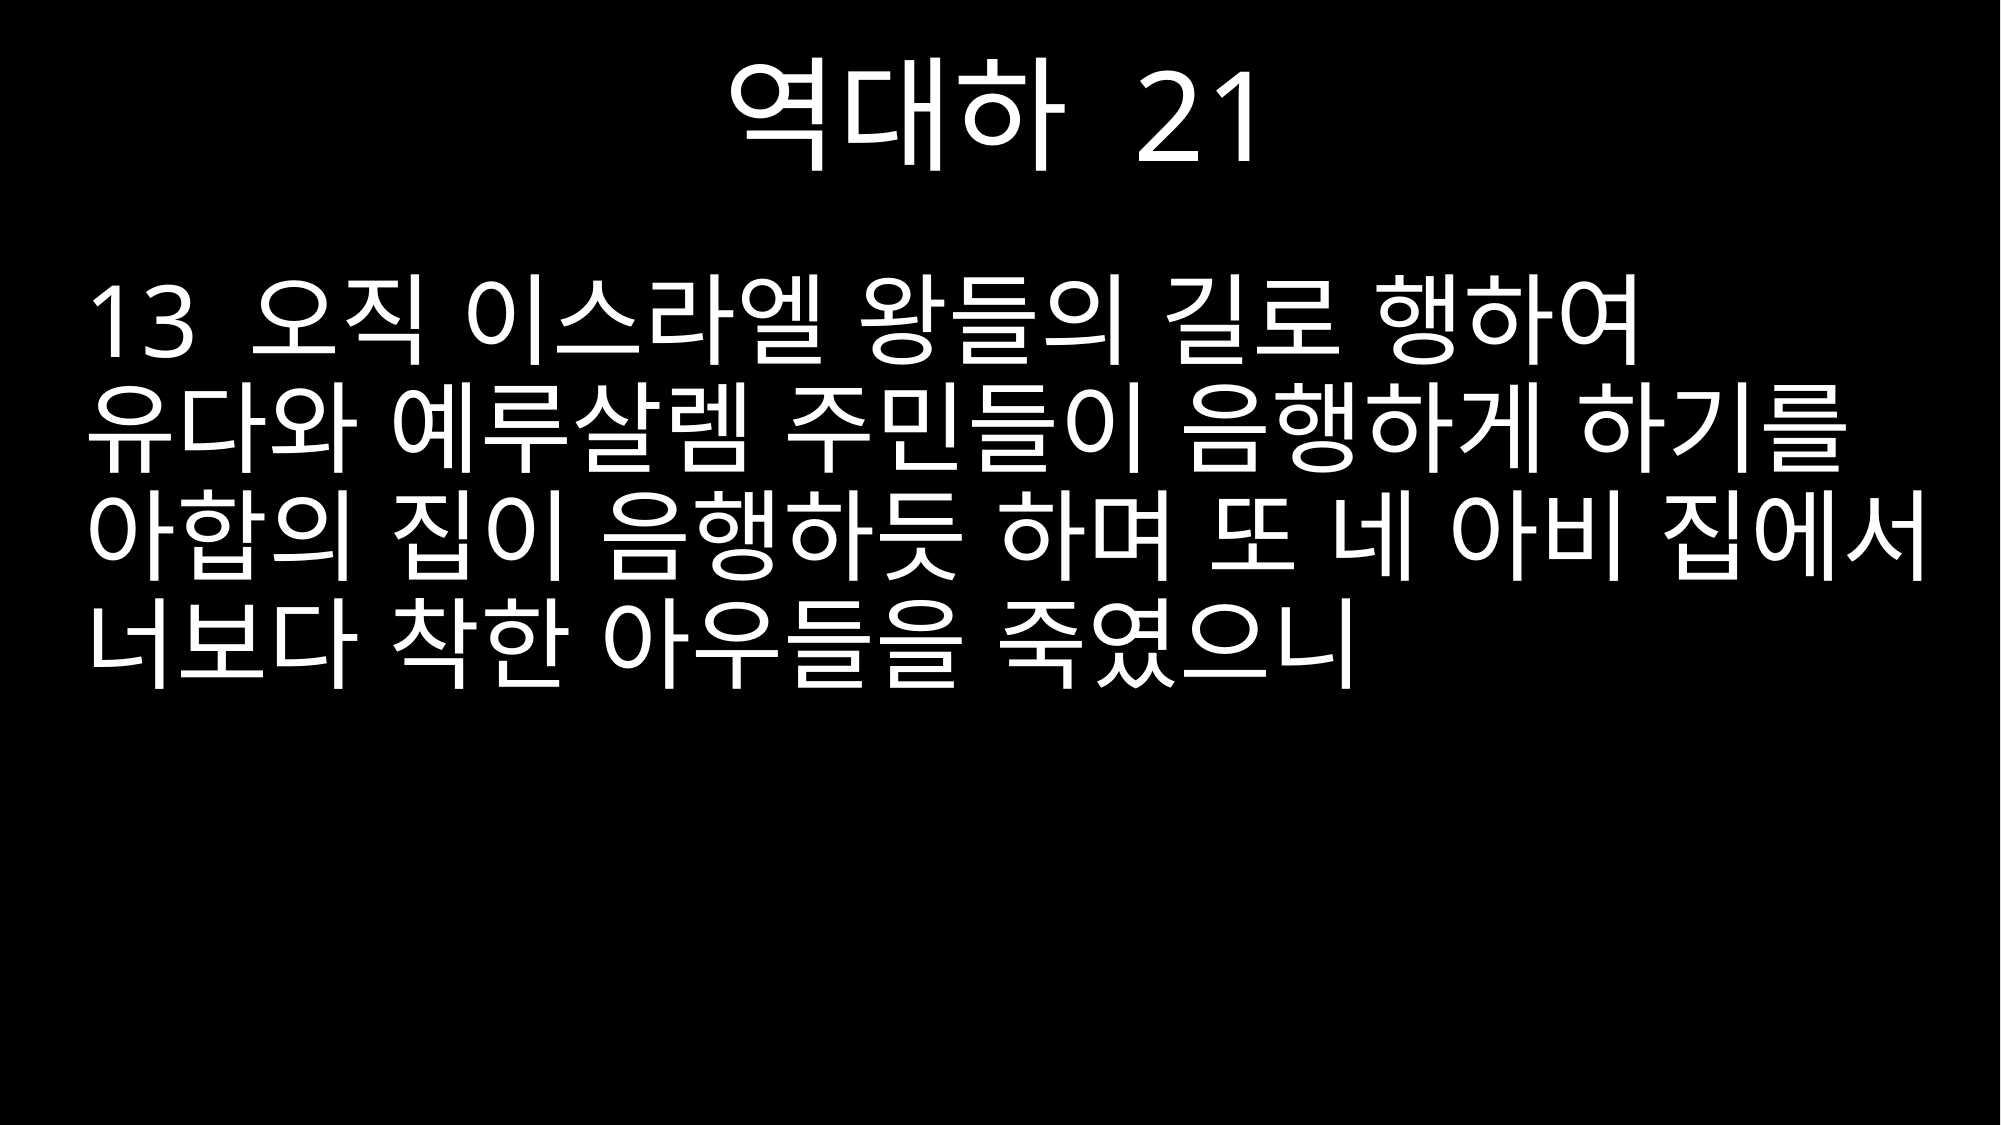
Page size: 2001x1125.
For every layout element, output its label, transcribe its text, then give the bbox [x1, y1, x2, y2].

footer 역대하 21 [0, 32, 2000, 192]
picture [0, 0, 2001, 1125]
list 13 오직 이스라엘 왕들의 길로 행하여 유다와 예루살렘 주민들이 음행하게 하기를 아합의 집이 음행하듯 하며 또 네 아비 집에서 너보다 착한 아우들을 죽였으니 [69, 263, 1953, 423]
